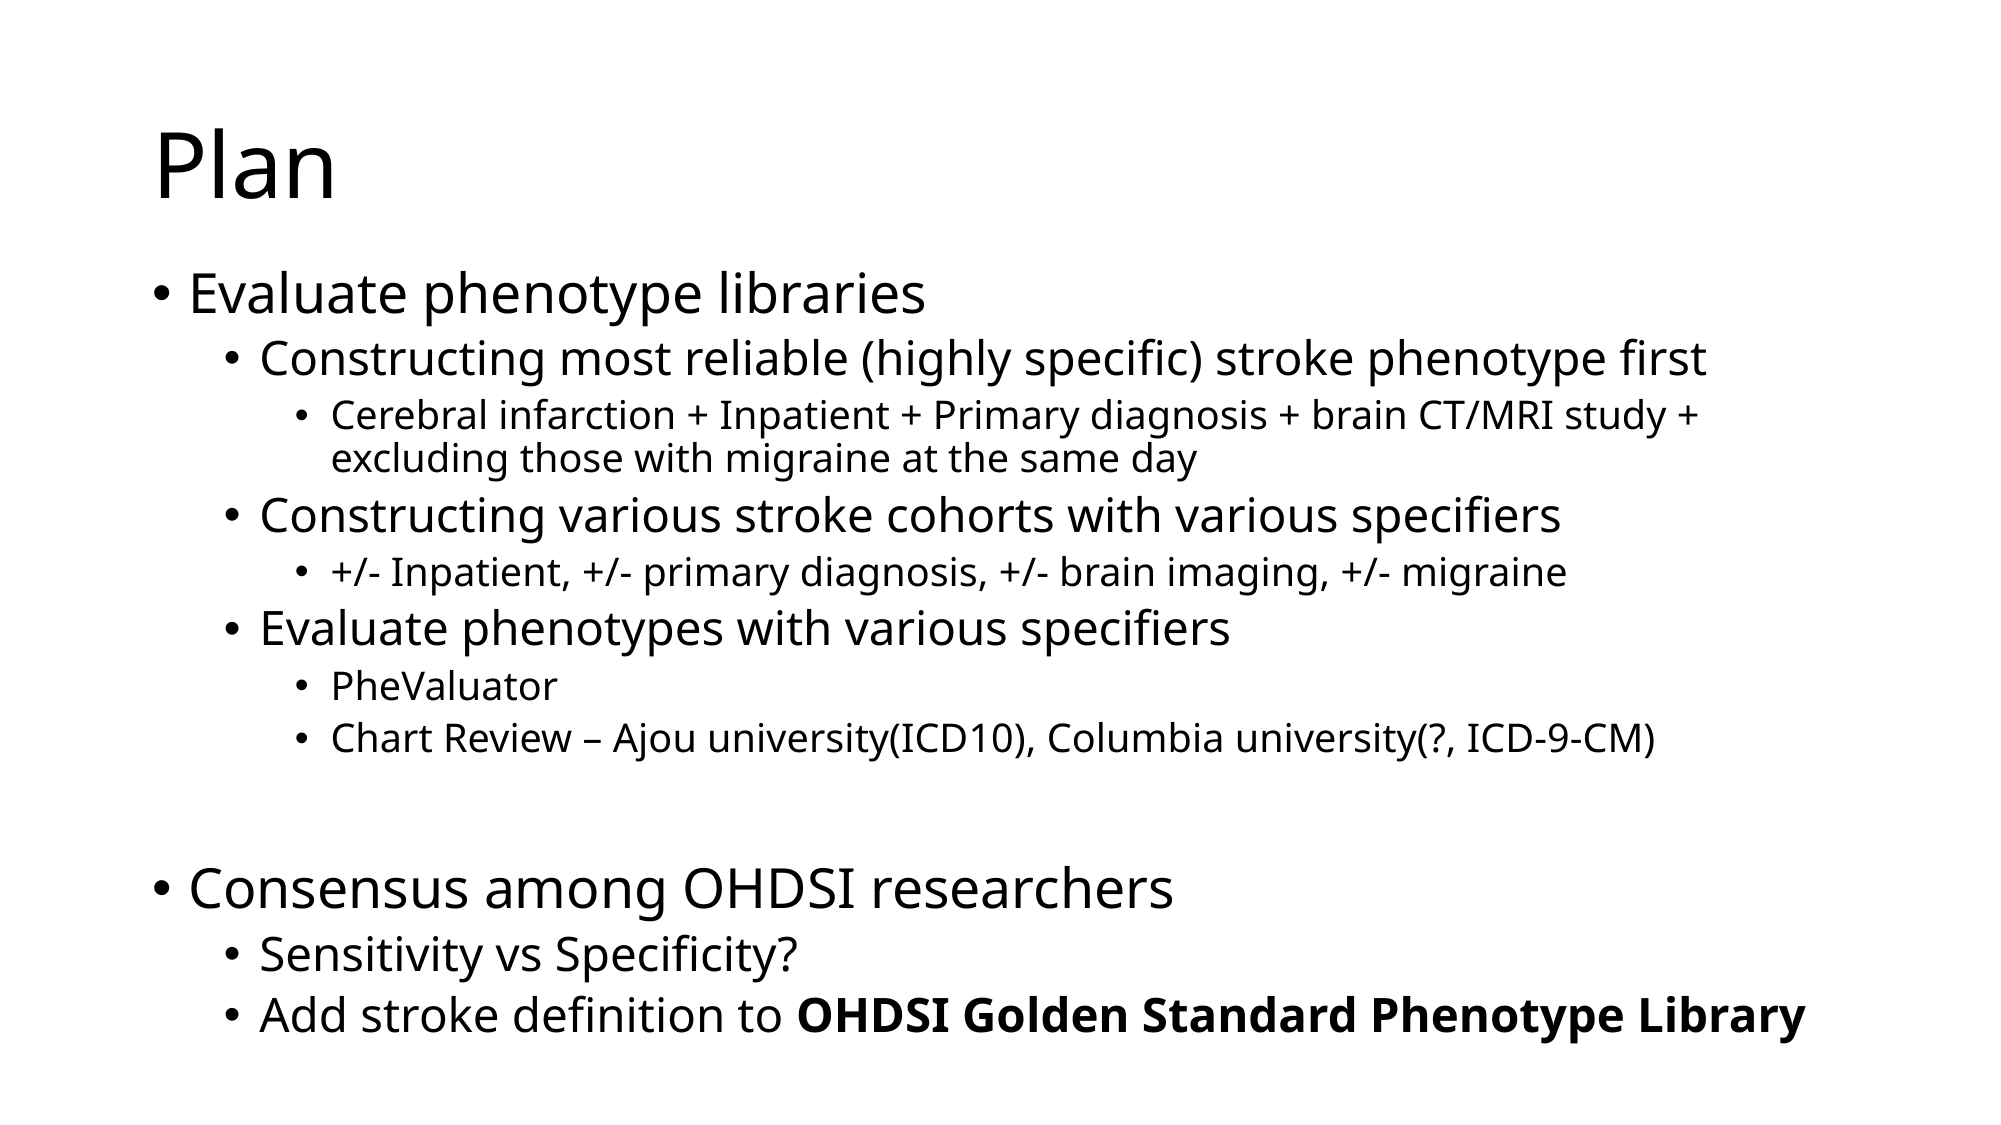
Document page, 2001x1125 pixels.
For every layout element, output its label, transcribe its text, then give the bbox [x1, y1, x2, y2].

title Plan [137, 59, 1863, 257]
list Evaluate phenotype libraries Constructing most reliable (highly specific) stroke phenotype first Cerebral infarction + Inpatient + Primary diagnosis + brain CT/MRI study + excluding those with migraine at the same day Constructing various stroke cohorts with various specifiers +/- Inpatient, +/- primary diagnosis, +/- brain imaging, +/- migraine Evaluate phenotypes with various specifiers PheValuator Chart Review – Ajou university(ICD10), Columbia university(?, ICD-9-CM) Consensus among OHDSI researchers Sensitivity vs Specificity? Add stroke definition to OHDSI Golden Standard Phenotype Library [137, 257, 1863, 1066]
